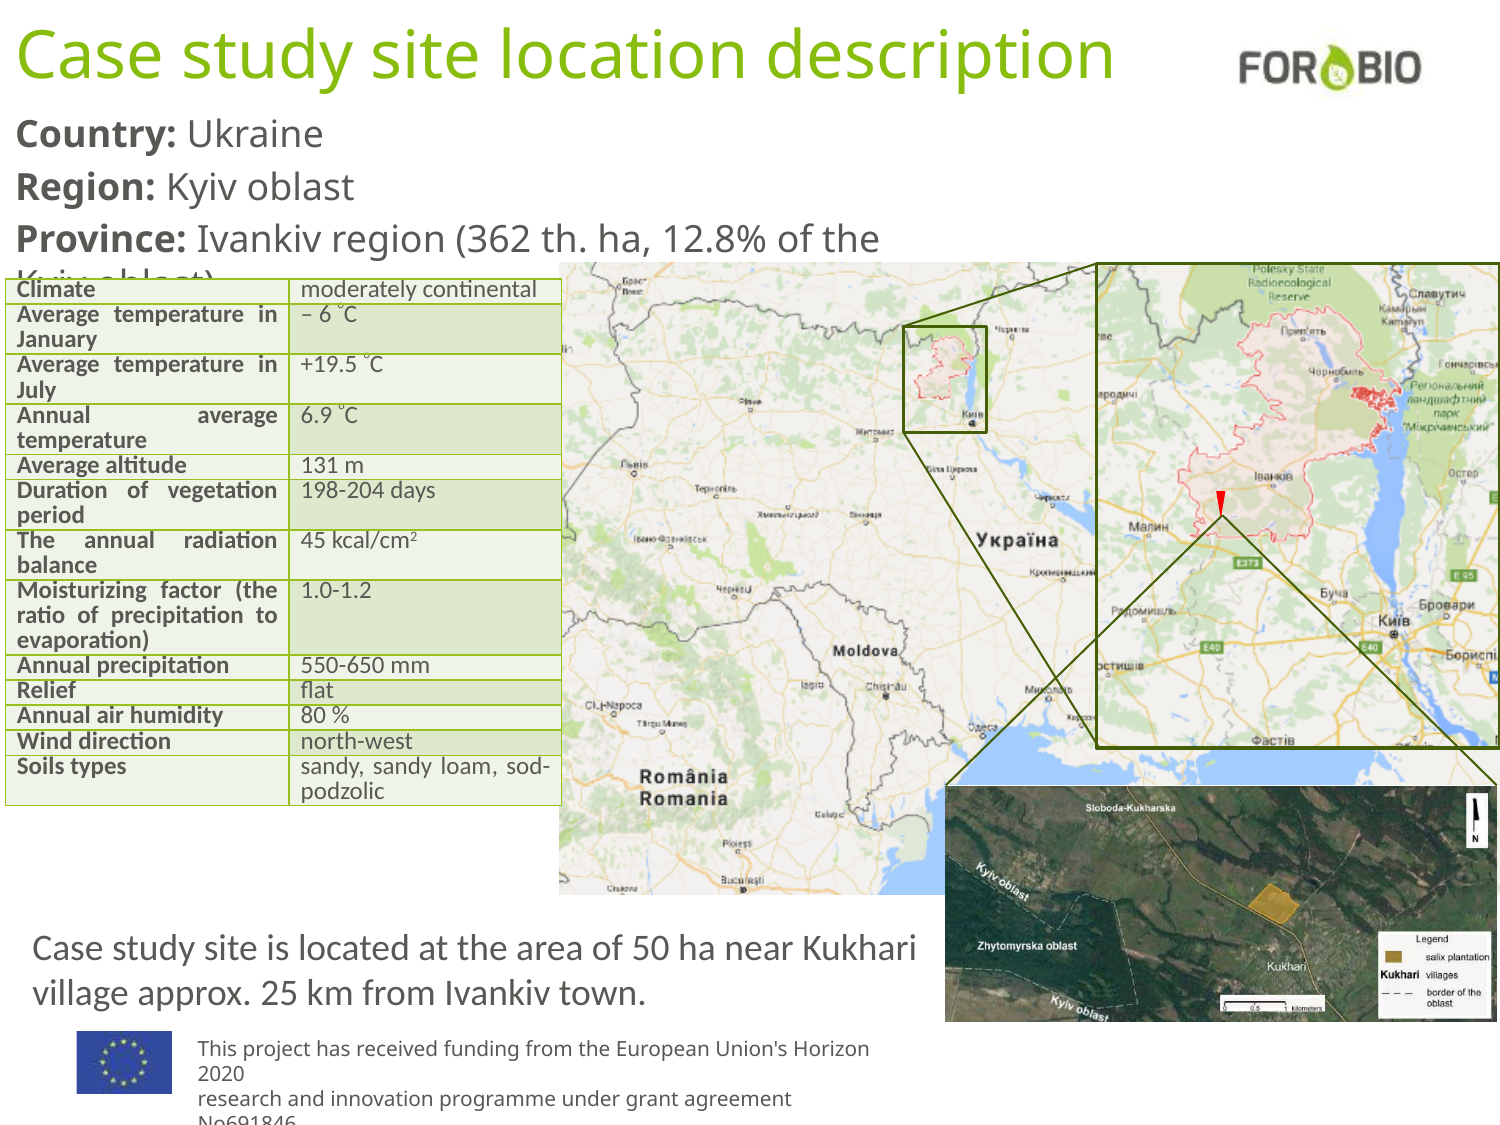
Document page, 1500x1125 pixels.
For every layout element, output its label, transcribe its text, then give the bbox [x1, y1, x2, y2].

table_cell flat [290, 681, 553, 704]
table_cell Average temperature in July [6, 355, 288, 403]
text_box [903, 432, 1099, 747]
table_cell 6.9 С [290, 405, 553, 454]
table_cell 1.0-1.2 [290, 581, 553, 654]
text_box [1222, 514, 1498, 786]
table_cell 550-650 mm [290, 656, 553, 679]
picture [558, 262, 1500, 1022]
table_cell Average altitude [6, 455, 288, 479]
picture [1187, 23, 1473, 114]
table_cell 80 % [290, 706, 553, 729]
table_cell Annual average temperature [6, 405, 288, 454]
table_cell Average temperature in January [6, 305, 288, 353]
table_cell Duration of vegetation period [6, 480, 288, 529]
list Country: Ukraine Region: Kyiv oblast Province: Ivankiv region (362 th. ha, 12.8% of the Kyiv oblast) [0, 102, 951, 263]
table_cell north-west [290, 731, 553, 755]
text_box Case study site is located at the area of 50 ha near Kukhari village approx. 25 km from Ivankiv town. [17, 915, 940, 1020]
table_cell Annual precipitation [6, 656, 288, 679]
table_cell Annual air humidity [6, 706, 288, 729]
picture [76, 1031, 172, 1094]
table_cell Wind direction [6, 731, 288, 755]
table_cell – 6 С [290, 305, 553, 353]
table_cell 131 m [290, 455, 553, 479]
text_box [945, 514, 1221, 786]
table_cell +19.5 С [290, 355, 553, 403]
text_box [903, 262, 1099, 327]
table_cell 198-204 days [290, 480, 553, 529]
table_cell Soils types [6, 756, 288, 805]
table_header moderately continental [290, 280, 553, 303]
table_cell Relief [6, 681, 288, 704]
table_cell 45 kcal/cm2 [290, 531, 553, 579]
table_cell The annual radiation balance [6, 531, 288, 579]
table_cell Moisturizing factor (the ratio of precipitation to evaporation) [6, 581, 288, 654]
table_header Climate [6, 280, 288, 303]
table_cell sandy, sandy loam, sod-podzolic [290, 756, 553, 805]
title Case study site location description [0, 0, 1445, 109]
